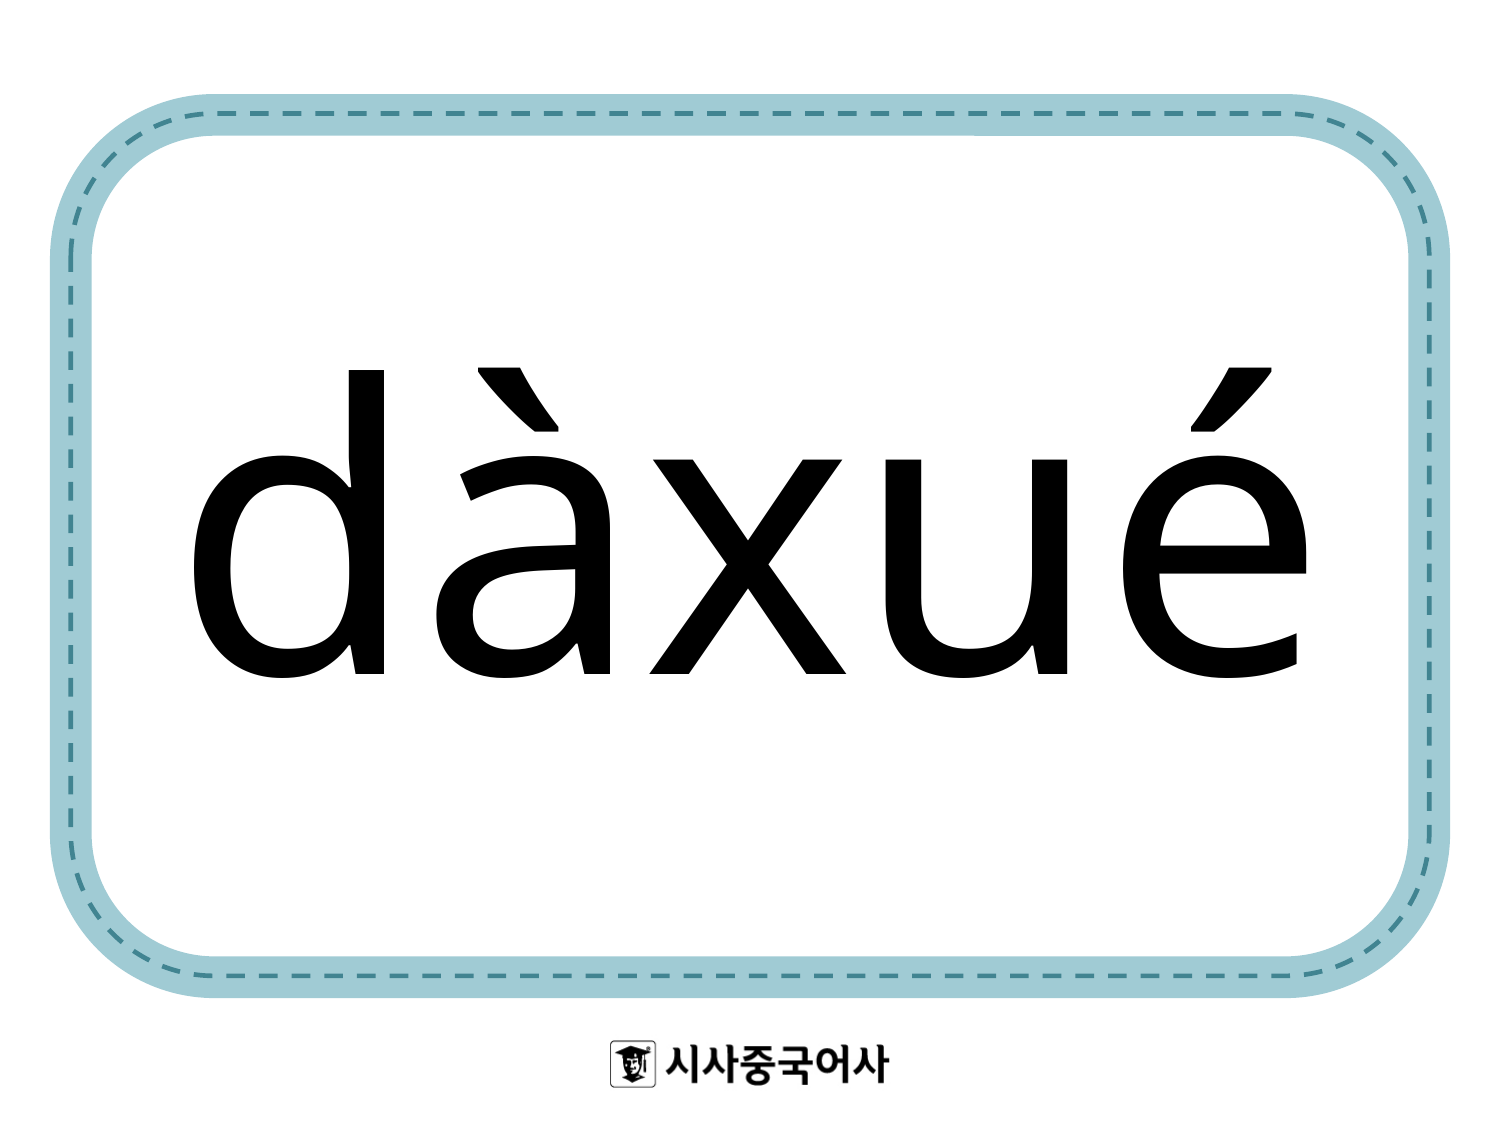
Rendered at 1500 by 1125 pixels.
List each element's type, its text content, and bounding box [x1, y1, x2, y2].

picture [602, 1034, 898, 1094]
text_box dàxué [145, 243, 1354, 906]
